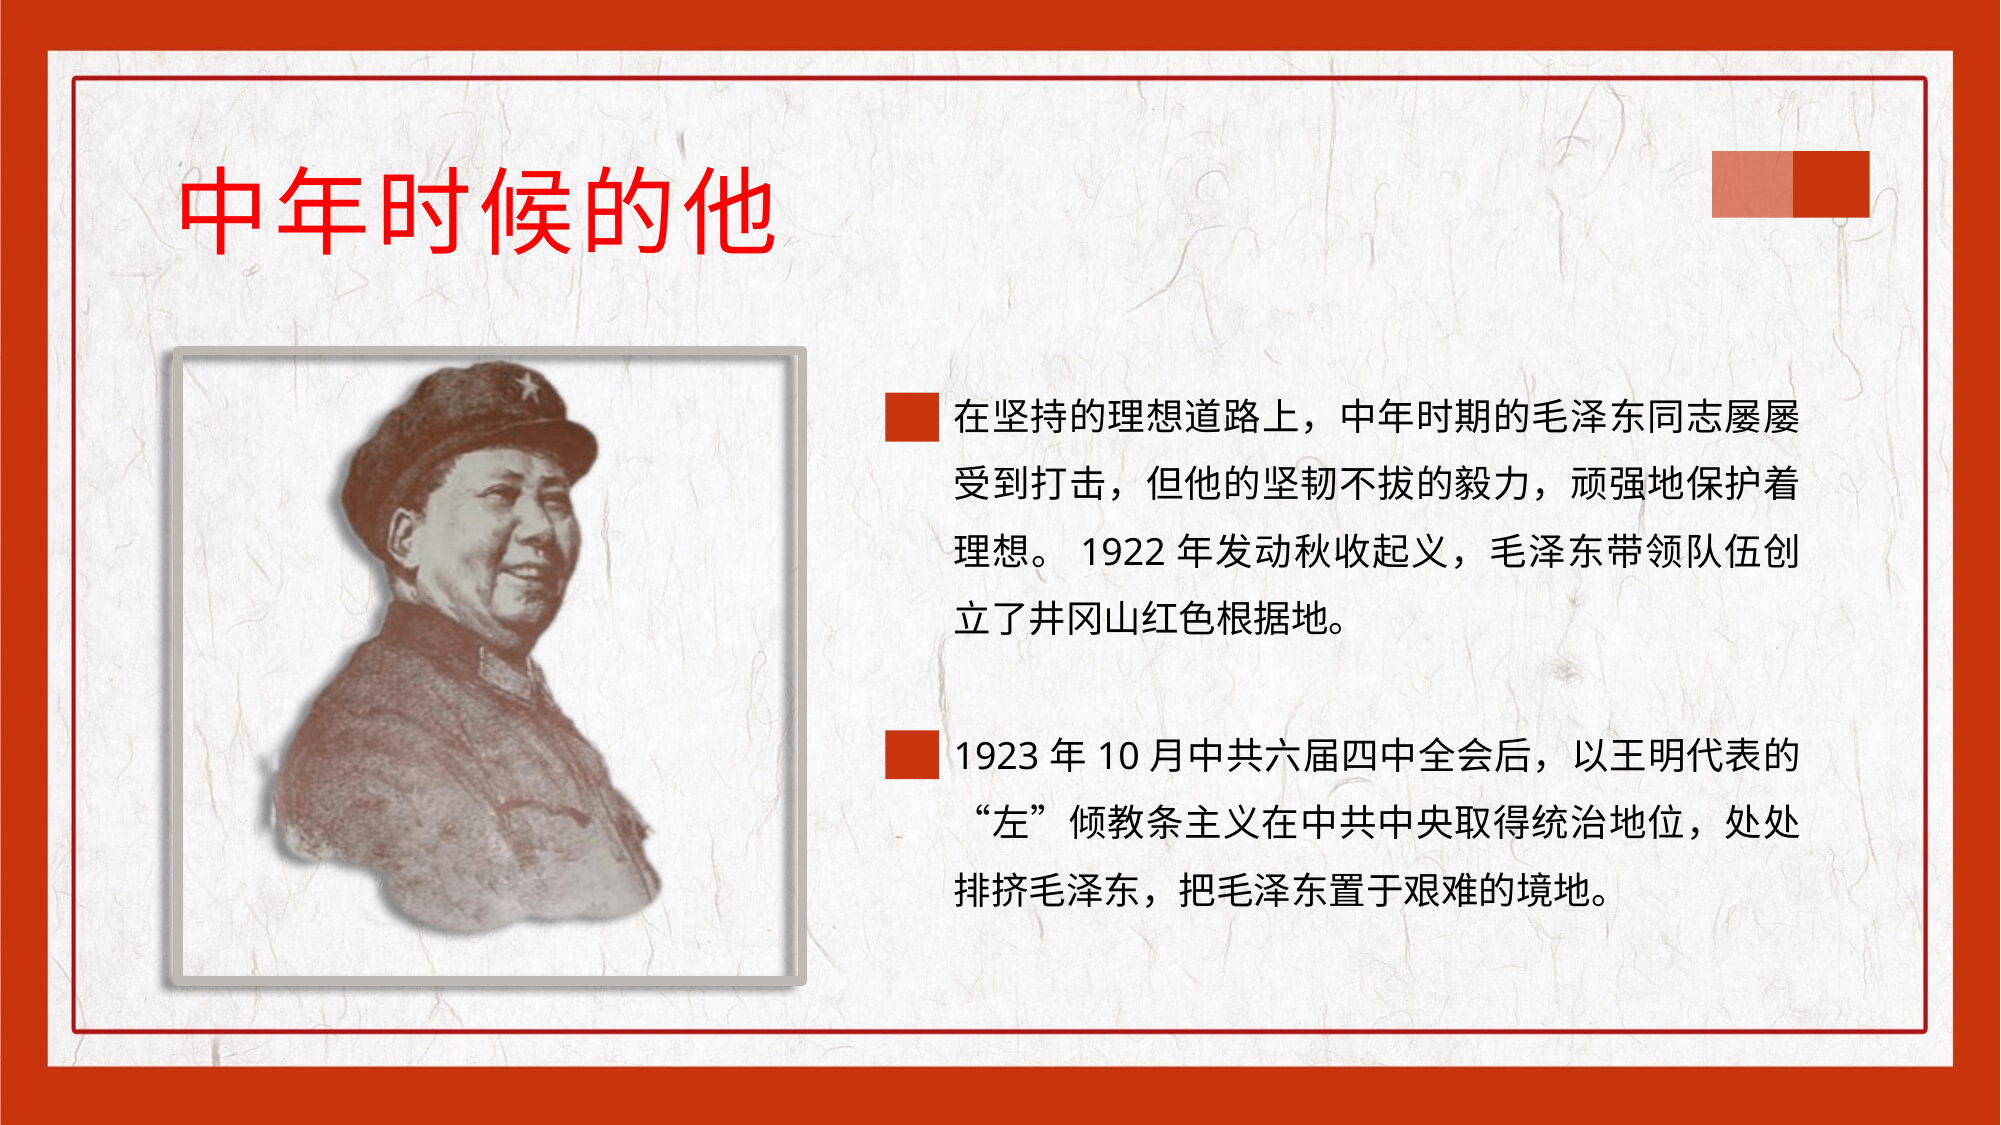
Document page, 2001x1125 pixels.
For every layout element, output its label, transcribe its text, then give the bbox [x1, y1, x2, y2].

text_box 中年时候的他 [158, 143, 1378, 274]
picture [0, 0, 2000, 1125]
text_box [884, 729, 940, 780]
text_box [884, 392, 940, 443]
text_box 1923年10月中共六届四中全会后，以王明代表的“左”倾教条主义在中共中央取得统治地位，处处排挤毛泽东，把毛泽东置于艰难的境地。 [938, 701, 1816, 920]
text_box 在坚持的理想道路上，中年时期的毛泽东同志屡屡受到打击，但他的坚韧不拔的毅力，顽强地保护着理想。1922年发动秋收起义，毛泽东带领队伍创立了井冈山红色根据地。 [938, 362, 1816, 648]
